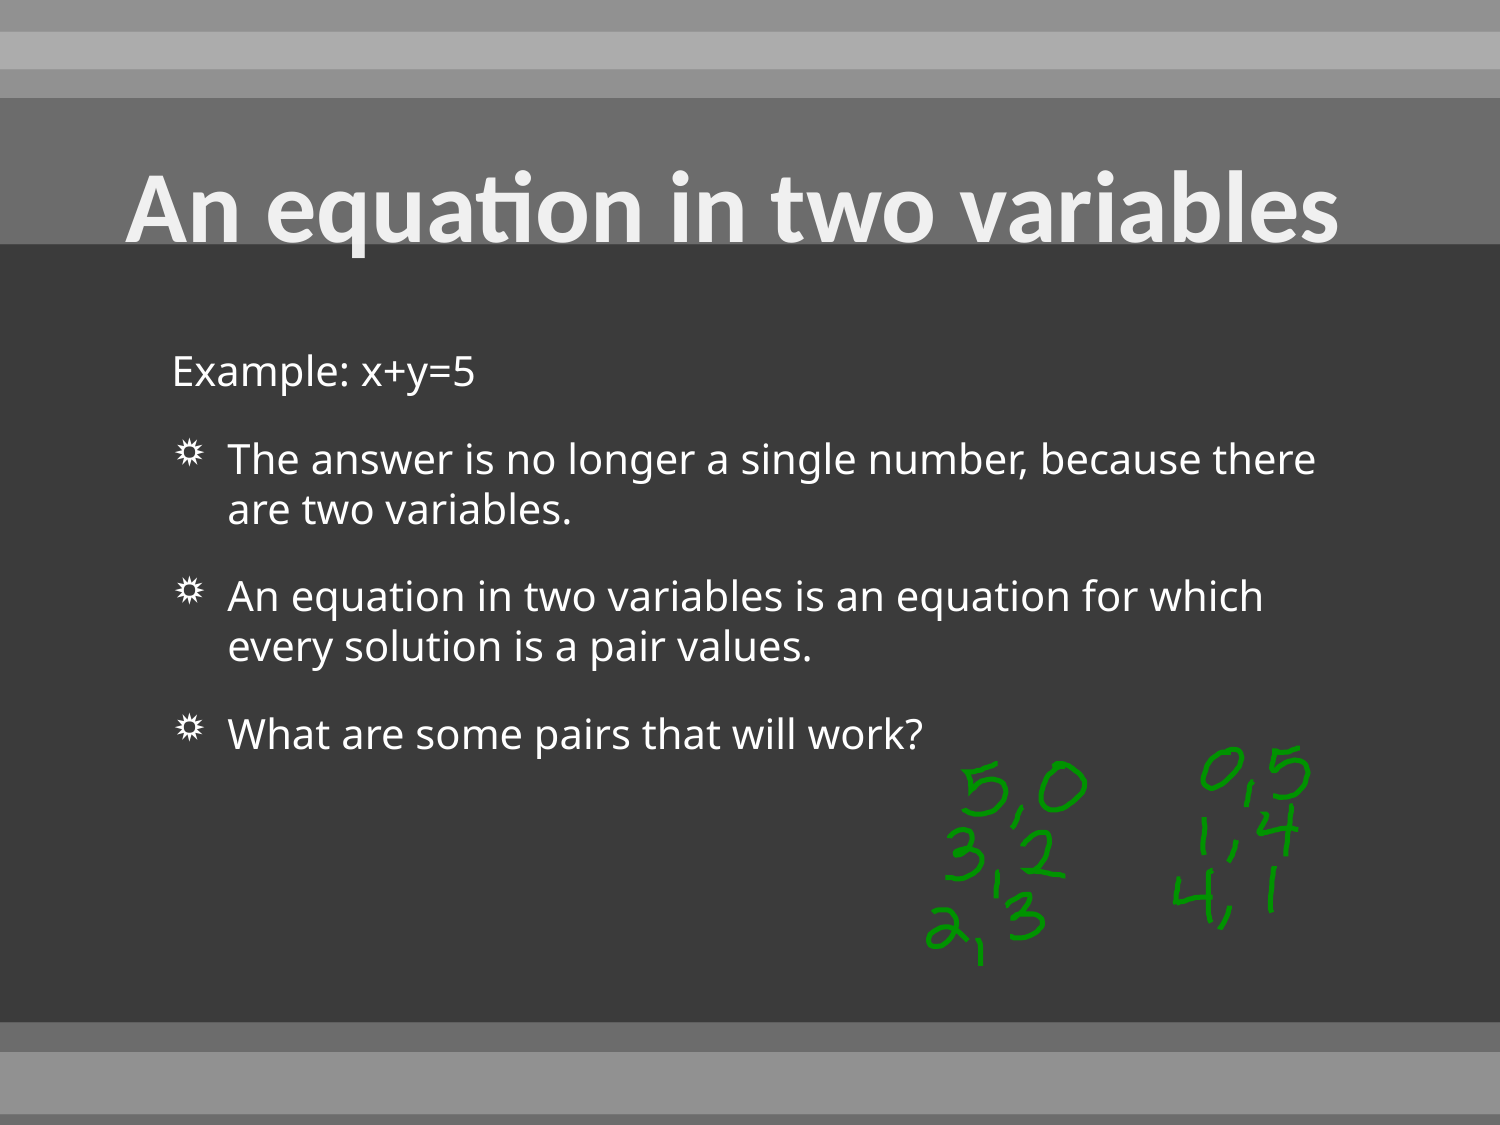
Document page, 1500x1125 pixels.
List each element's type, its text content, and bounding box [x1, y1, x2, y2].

text_box [993, 869, 1000, 899]
picture [0, 0, 1500, 1125]
text_box [926, 907, 970, 949]
text_box [961, 761, 1008, 817]
title An equation in two variables [110, 30, 1390, 271]
text_box [945, 827, 985, 881]
text_box [1038, 761, 1087, 812]
text_box [1005, 892, 1045, 940]
text_box [975, 937, 983, 966]
text_box [1020, 830, 1065, 879]
list Example: x+y=5 The answer is no longer a single number, because there are two variables. An equation in two variables is an equation for which every solution is a pair values. What are some pairs that will work? [156, 337, 1344, 950]
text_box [1173, 746, 1310, 932]
text_box [1010, 805, 1024, 830]
text_box [1167, 740, 1317, 939]
